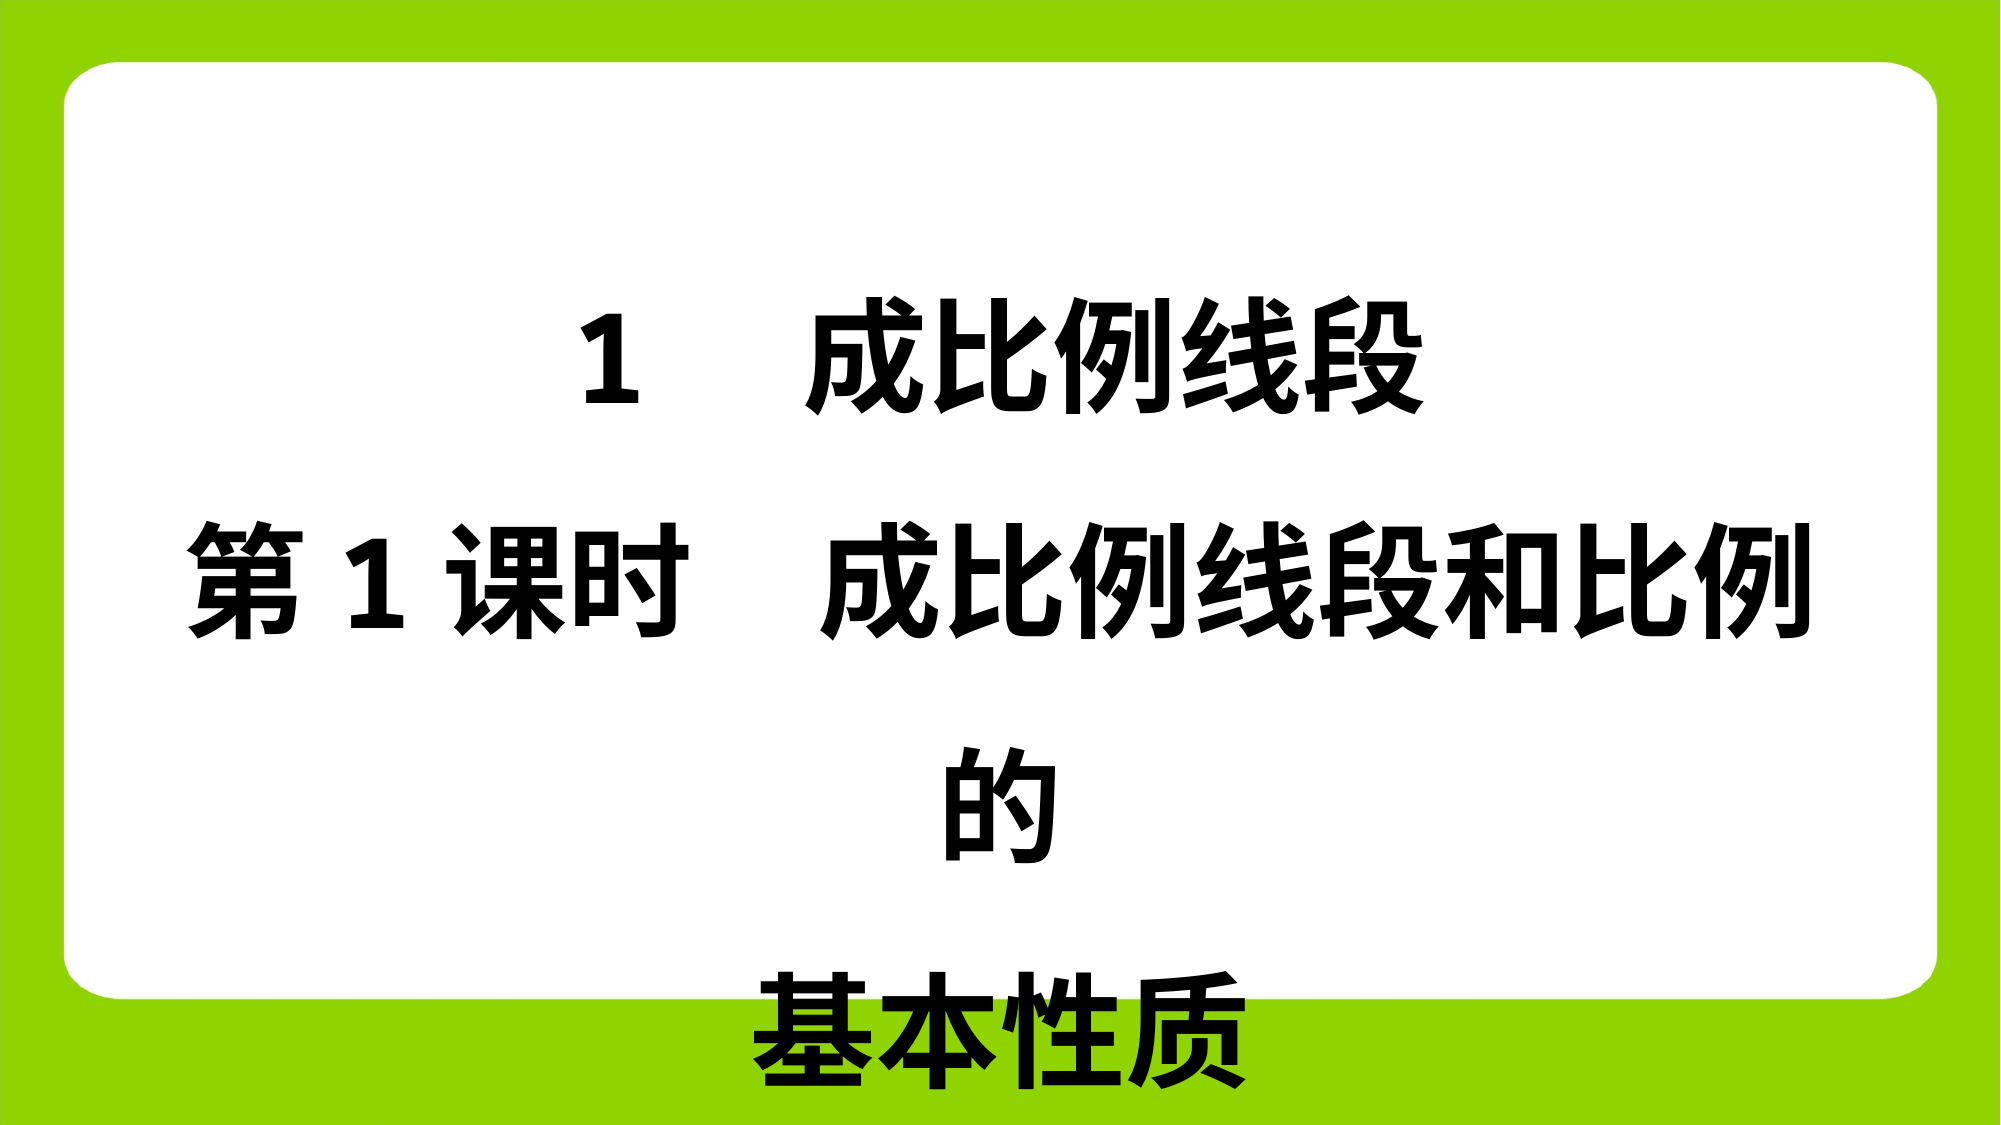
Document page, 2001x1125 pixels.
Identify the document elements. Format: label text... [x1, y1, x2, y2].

text_box 1 成比例线段 第1课时 成比例线段和比例的 基本性质 [114, 196, 1886, 1112]
picture [0, 0, 2001, 1125]
